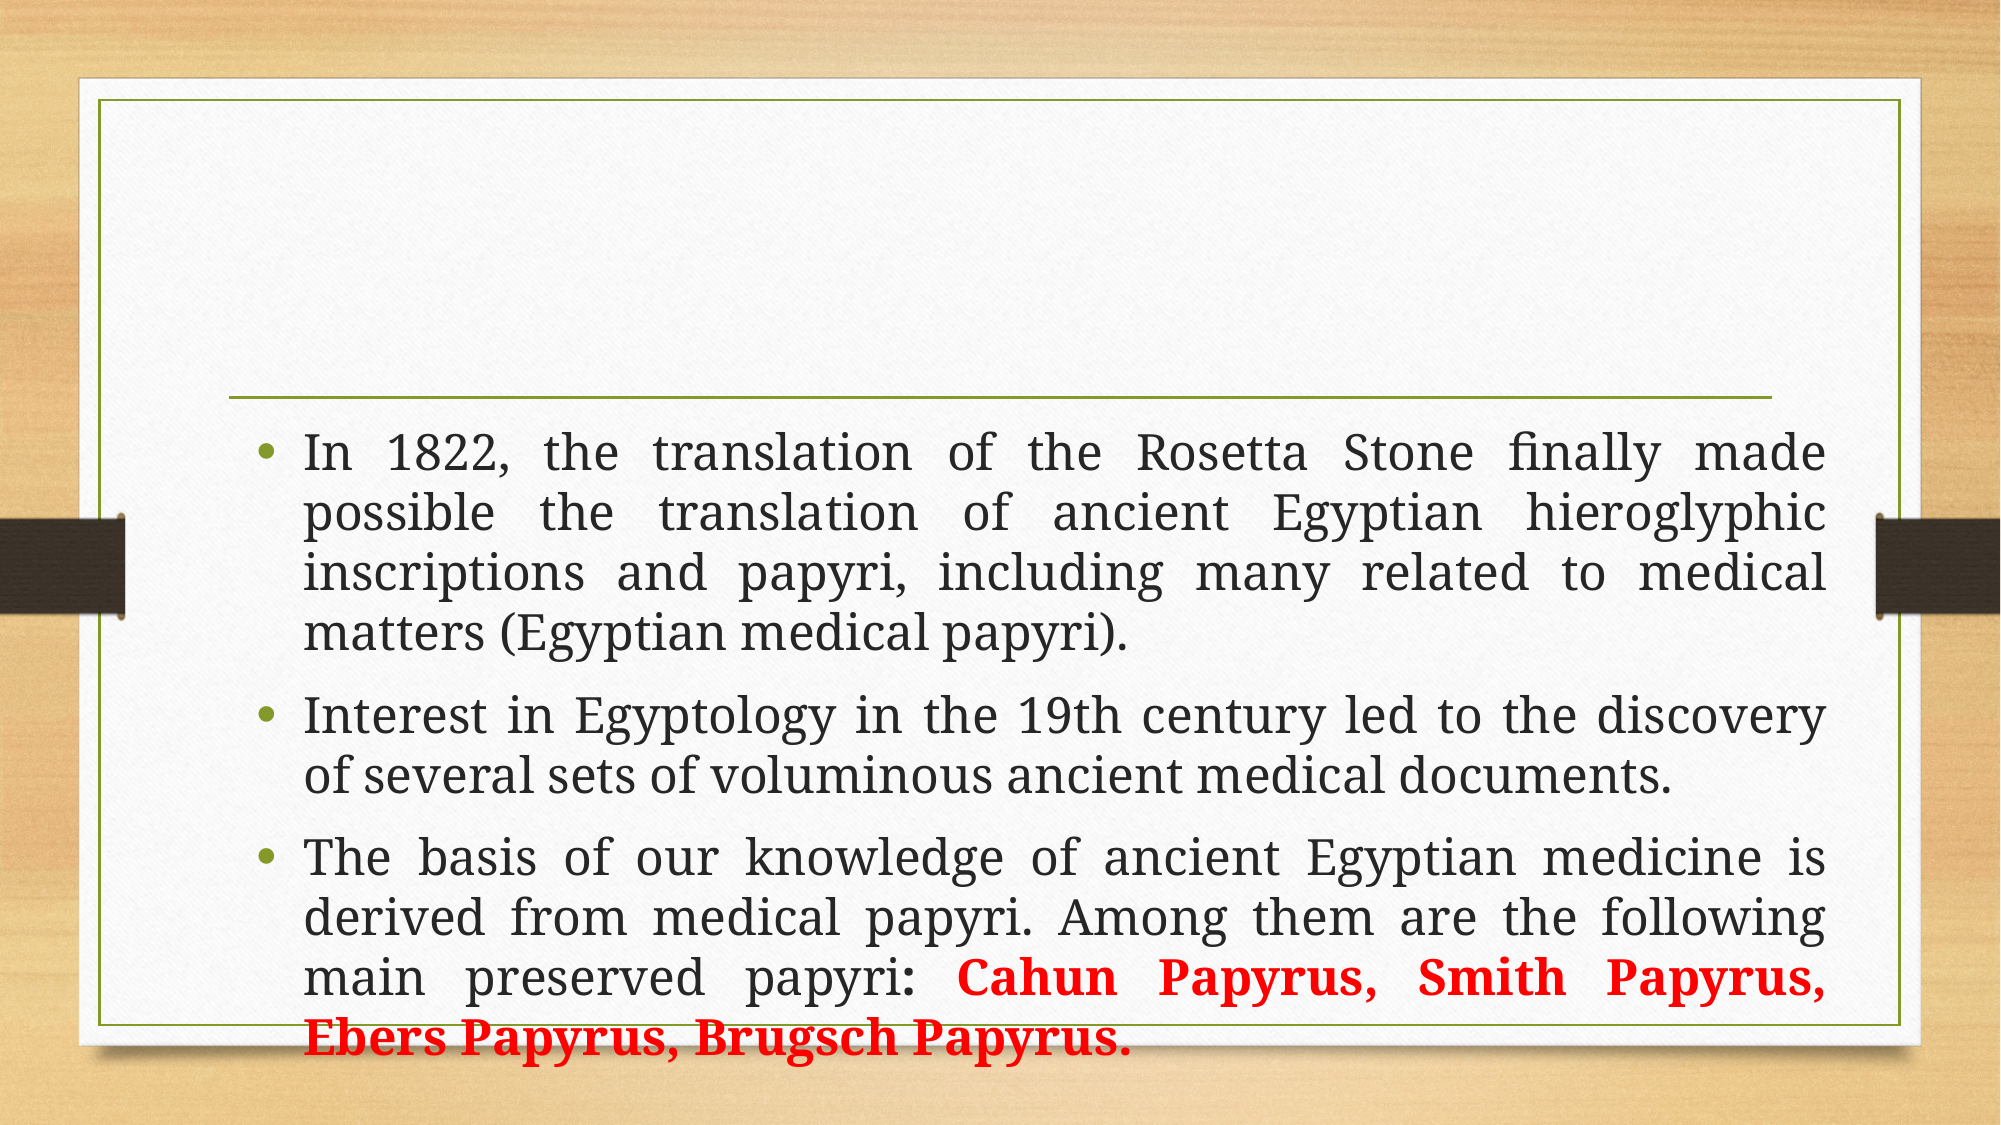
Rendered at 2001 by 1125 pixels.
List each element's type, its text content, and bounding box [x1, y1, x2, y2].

list In 1822, the translation of the Rosetta Stone finally made possible the translation of ancient Egyptian hieroglyphic inscriptions and papyri, including many related to medical matters (Egyptian medical papyri). Interest in Egyptology in the 19th century led to the discovery of several sets of voluminous ancient medical documents. The basis of our knowledge of ancient Egyptian medicine is derived from medical papyri. Among them are the following main preserved papyri: Cahun Papyrus, Smith Papyrus, Ebers Papyrus, Brugsch Papyrus. [241, 413, 1843, 1018]
picture [0, 0, 2001, 1125]
